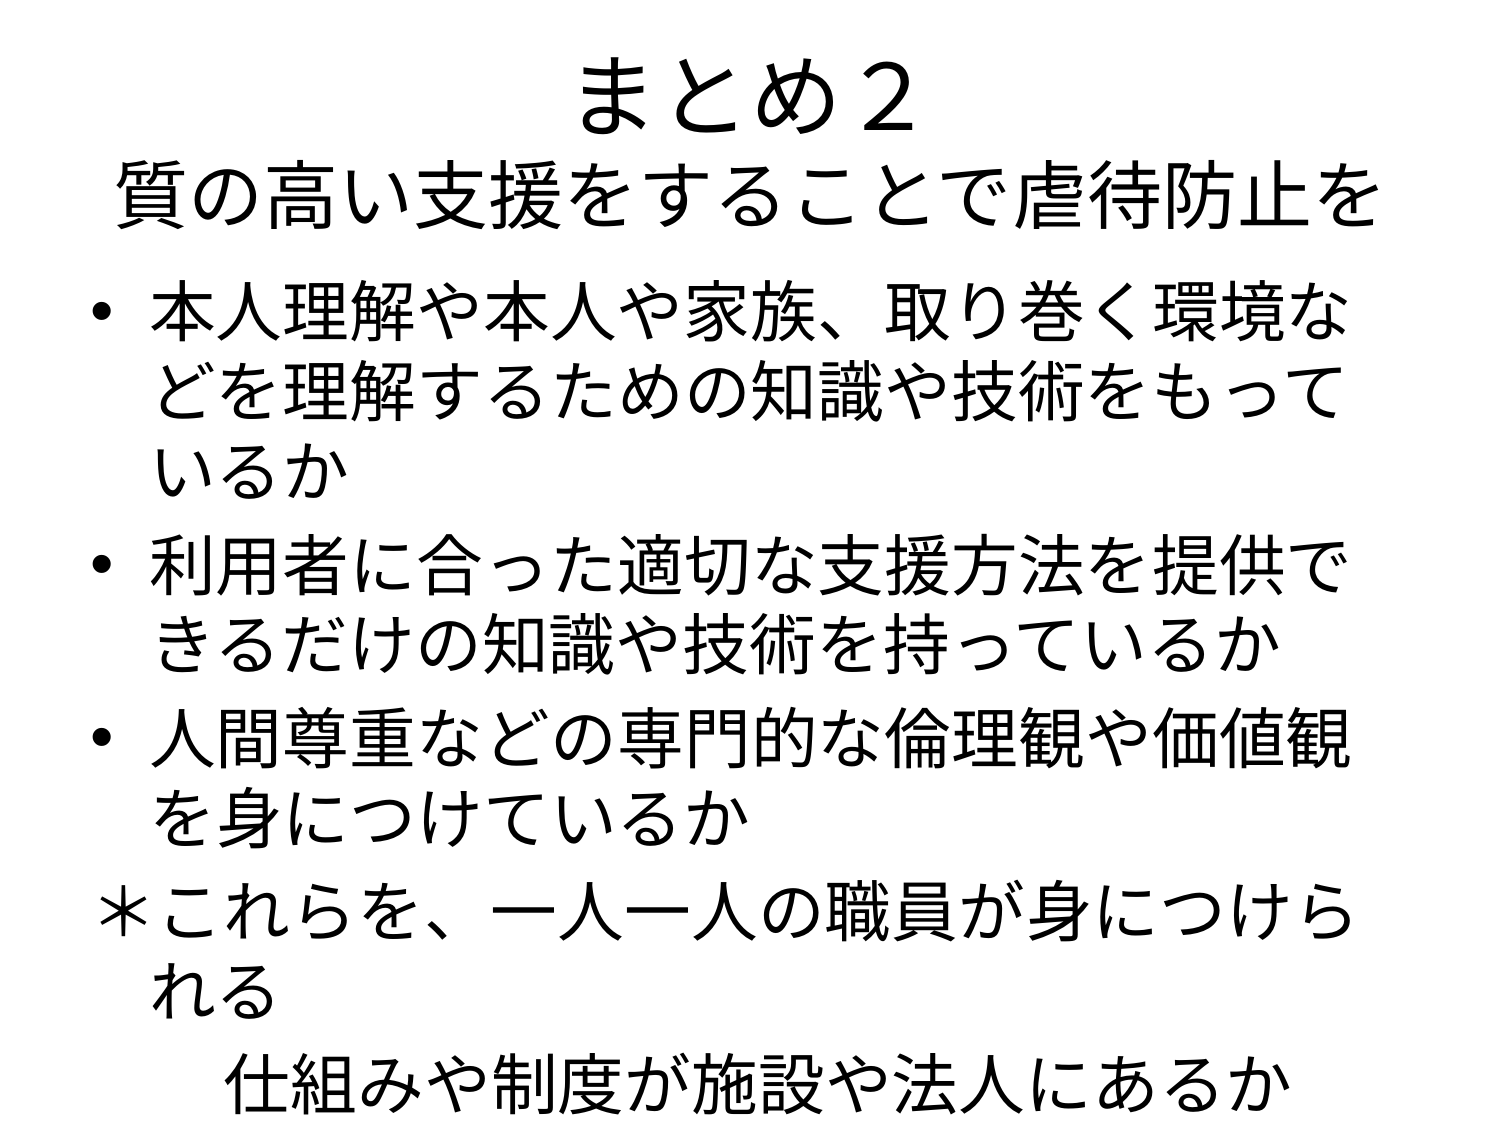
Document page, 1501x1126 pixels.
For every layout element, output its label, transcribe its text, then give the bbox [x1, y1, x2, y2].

list 本人理解や本人や家族、取り巻く環境などを理解するための知識や技術をもっているか 利用者に合った適切な支援方法を提供できるだけの知識や技術を持っているか 人間尊重などの専門的な倫理観や価値観を身につけているか ＊これらを、一人一人の職員が身につけられる 仕組みや制度が施設や法人にあるか [75, 262, 1426, 1006]
title まとめ２ 質の高い支援をすることで虐待防止を [75, 45, 1426, 233]
